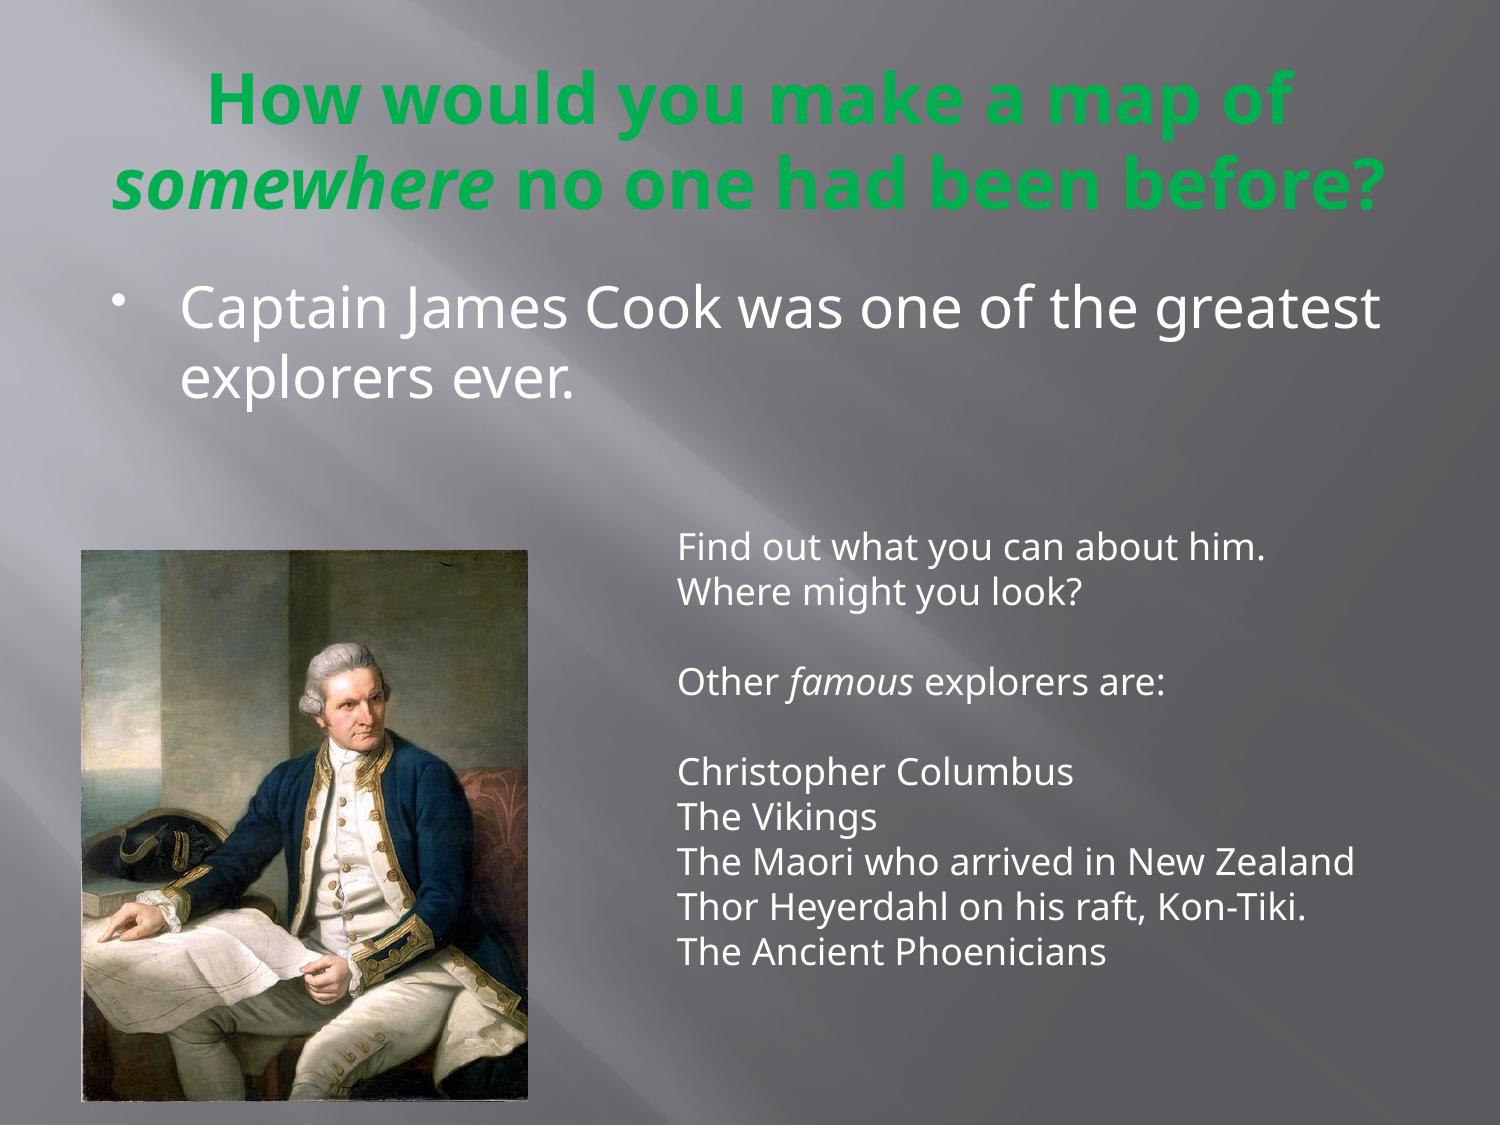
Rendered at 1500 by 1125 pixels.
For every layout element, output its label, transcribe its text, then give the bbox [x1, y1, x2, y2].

picture [81, 550, 528, 1102]
list Captain James Cook was one of the greatest explorers ever. [75, 262, 1425, 1035]
text_box Find out what you can about him. Where might you look? Other famous explorers are: Christopher Columbus The Vikings The Maori who arrived in New Zealand Thor Heyerdahl on his raft, Kon-Tiki. The Ancient Phoenicians [662, 515, 1371, 980]
title How would you make a map of somewhere no one had been before? [75, 45, 1425, 233]
